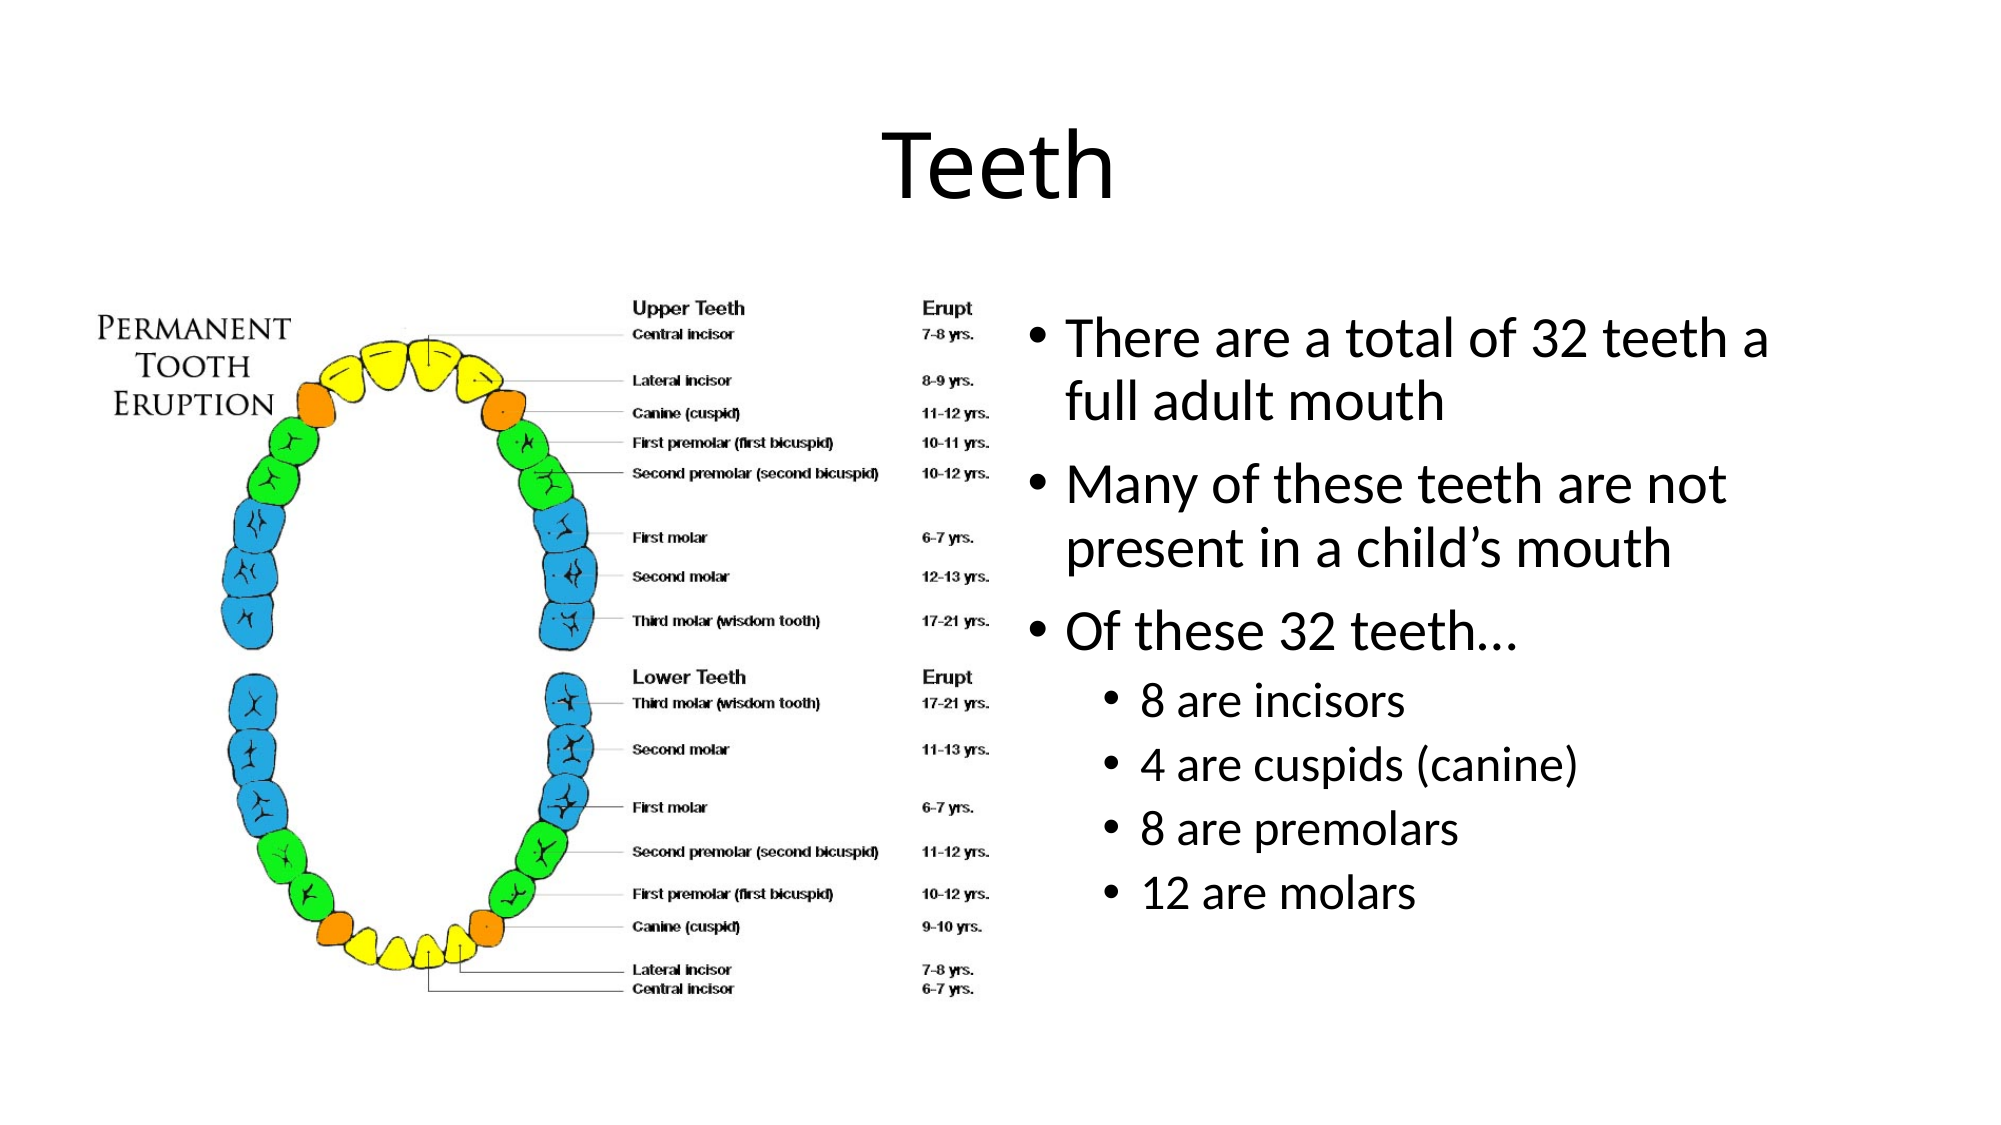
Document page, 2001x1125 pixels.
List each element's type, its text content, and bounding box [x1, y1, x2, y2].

list There are a total of 32 teeth a full adult mouth Many of these teeth are not present in a child’s mouth Of these 32 teeth… 8 are incisors 4 are cuspids (canine) 8 are premolars 12 are molars [1013, 299, 1863, 1014]
title Teeth [137, 59, 1863, 278]
picture [78, 293, 1013, 1014]
